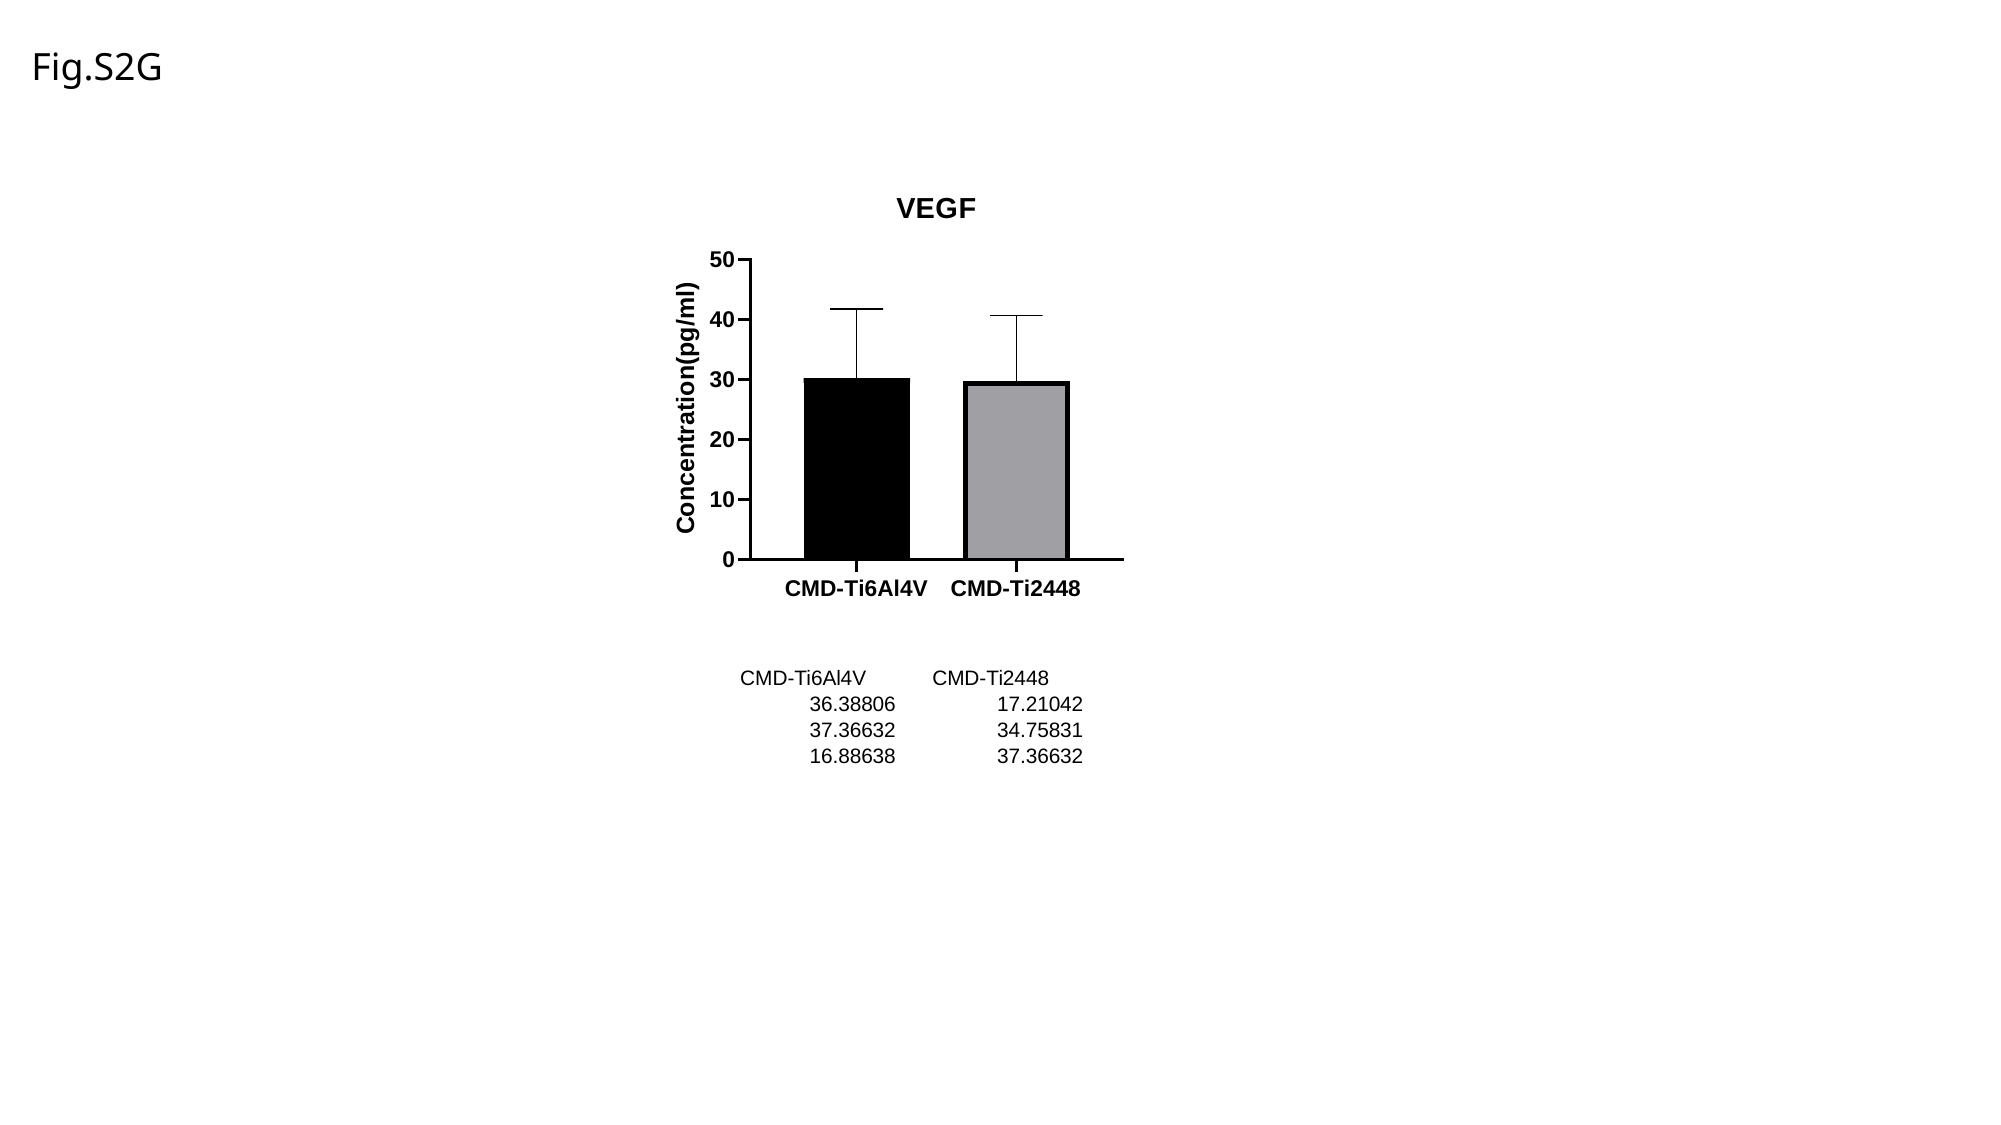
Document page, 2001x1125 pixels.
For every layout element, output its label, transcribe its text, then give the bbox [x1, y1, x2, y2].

table_cell 17.21042 [897, 690, 1084, 716]
table_cell 37.36632 [709, 716, 897, 742]
table_cell 16.88638 [709, 742, 897, 768]
table_cell 36.38806 [709, 690, 897, 716]
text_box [649, 170, 1195, 630]
table_header CMD-Ti6Al4V [709, 664, 897, 690]
table_cell 34.75831 [897, 716, 1084, 742]
table_header CMD-Ti2448 [897, 664, 1084, 690]
text_box Fig.S2G [16, 35, 178, 96]
table_cell 37.36632 [897, 742, 1084, 768]
